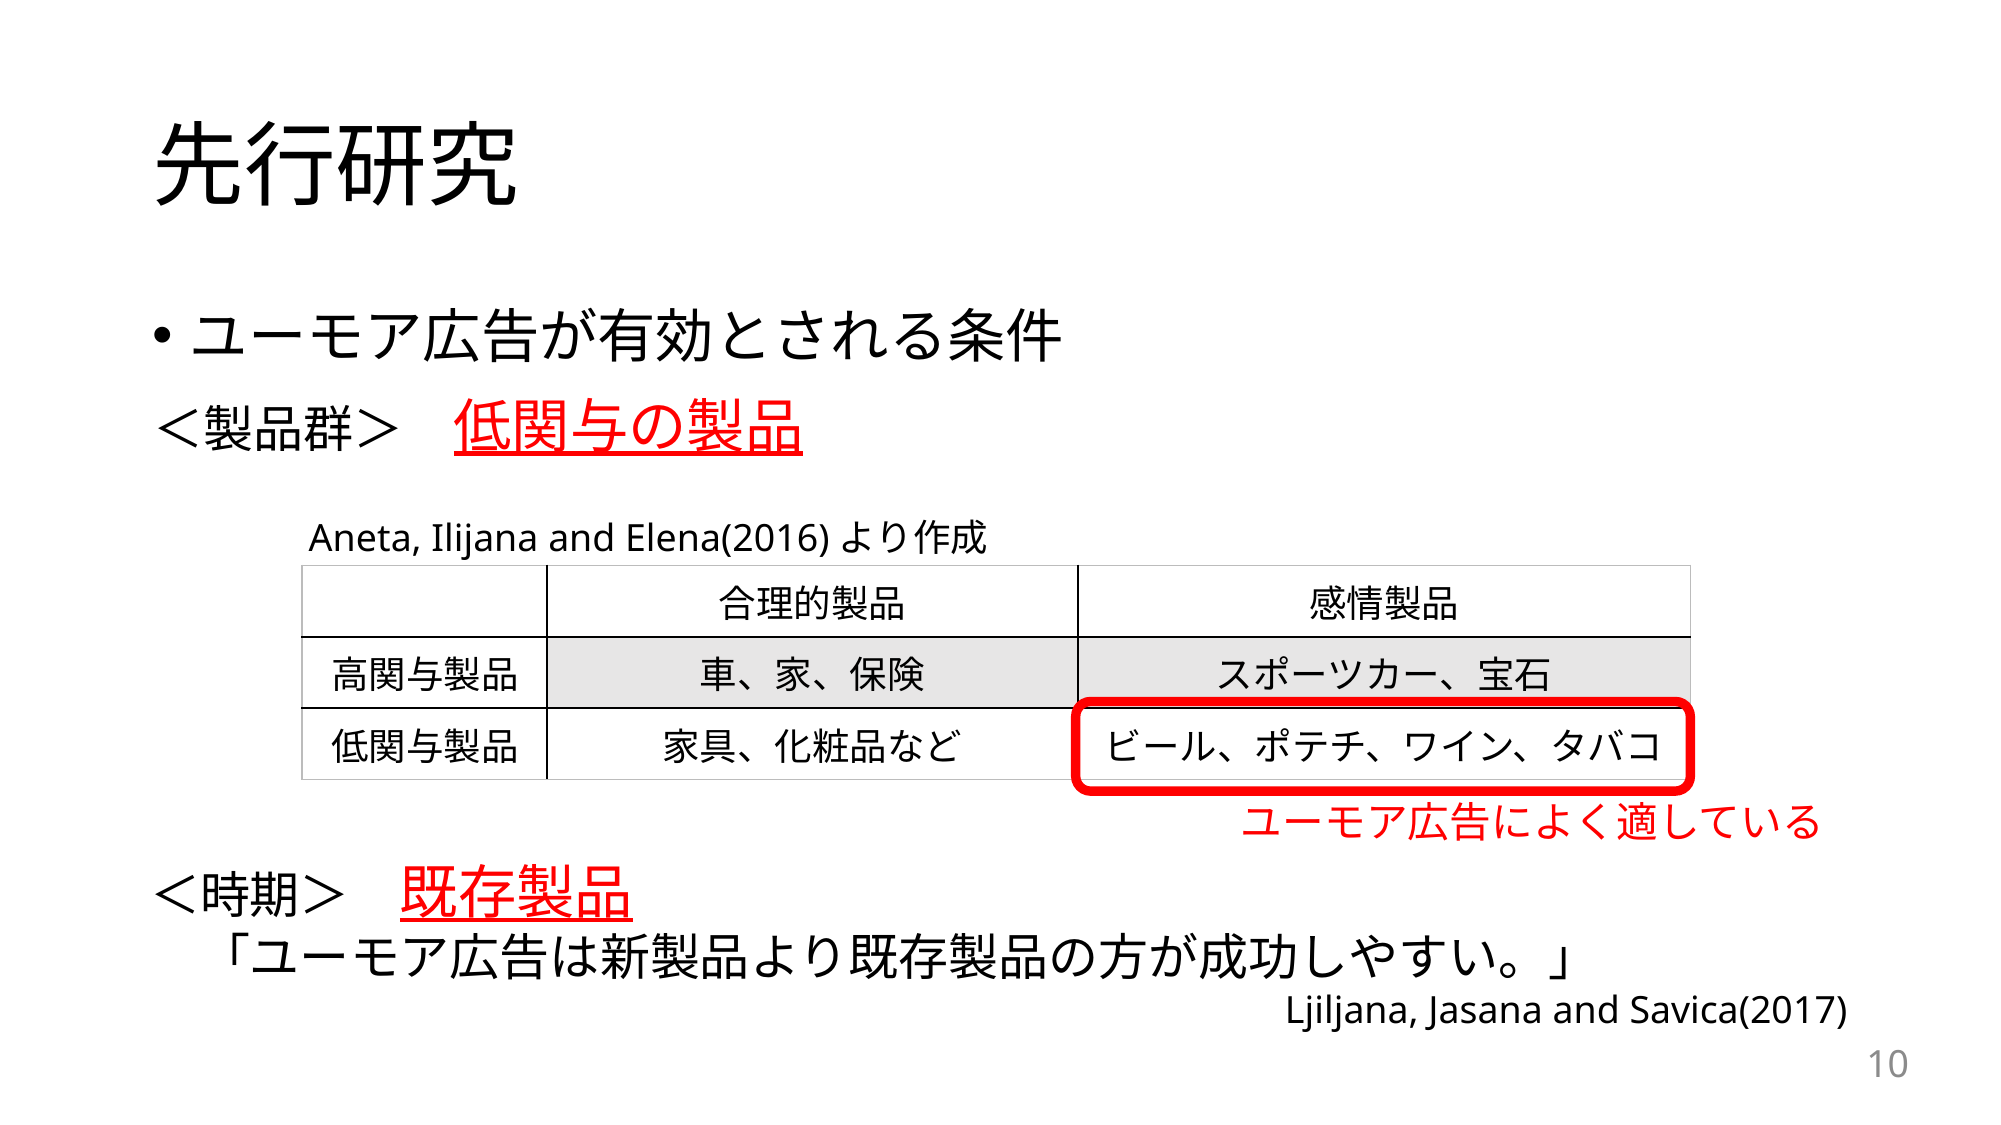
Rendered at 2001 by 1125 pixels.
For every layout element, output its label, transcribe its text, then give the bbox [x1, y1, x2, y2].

title 先行研究 [137, 59, 1863, 278]
text_box [1074, 700, 1692, 793]
table_header [303, 566, 546, 636]
table_cell 車、家、保険 [548, 638, 1077, 707]
text_box ＜製品群＞ 低関与の製品 [138, 381, 819, 466]
table_header 感情製品 [1079, 566, 1690, 636]
table_cell スポーツカー、宝石 [1079, 638, 1690, 707]
text_box ＜時期＞ 既存製品 「ユーモア広告は新製品より既存製品の方が成功しやすい。」 Ljiljana, Jasana and Savica(2017) [135, 848, 1863, 1039]
table_cell 高関与製品 [303, 638, 546, 707]
slide_number 10 [1474, 1035, 1925, 1096]
text_box Aneta, Ilijana and Elena(2016)より作成 [294, 506, 1003, 566]
text_box ユーモア広告によく適している [1225, 787, 1839, 853]
table_header 合理的製品 [548, 566, 1077, 636]
list ユーモア広告が有効とされる条件 [137, 299, 1863, 848]
table_cell 家具、化粧品など [548, 709, 1076, 779]
table_cell 低関与製品 [303, 709, 546, 779]
